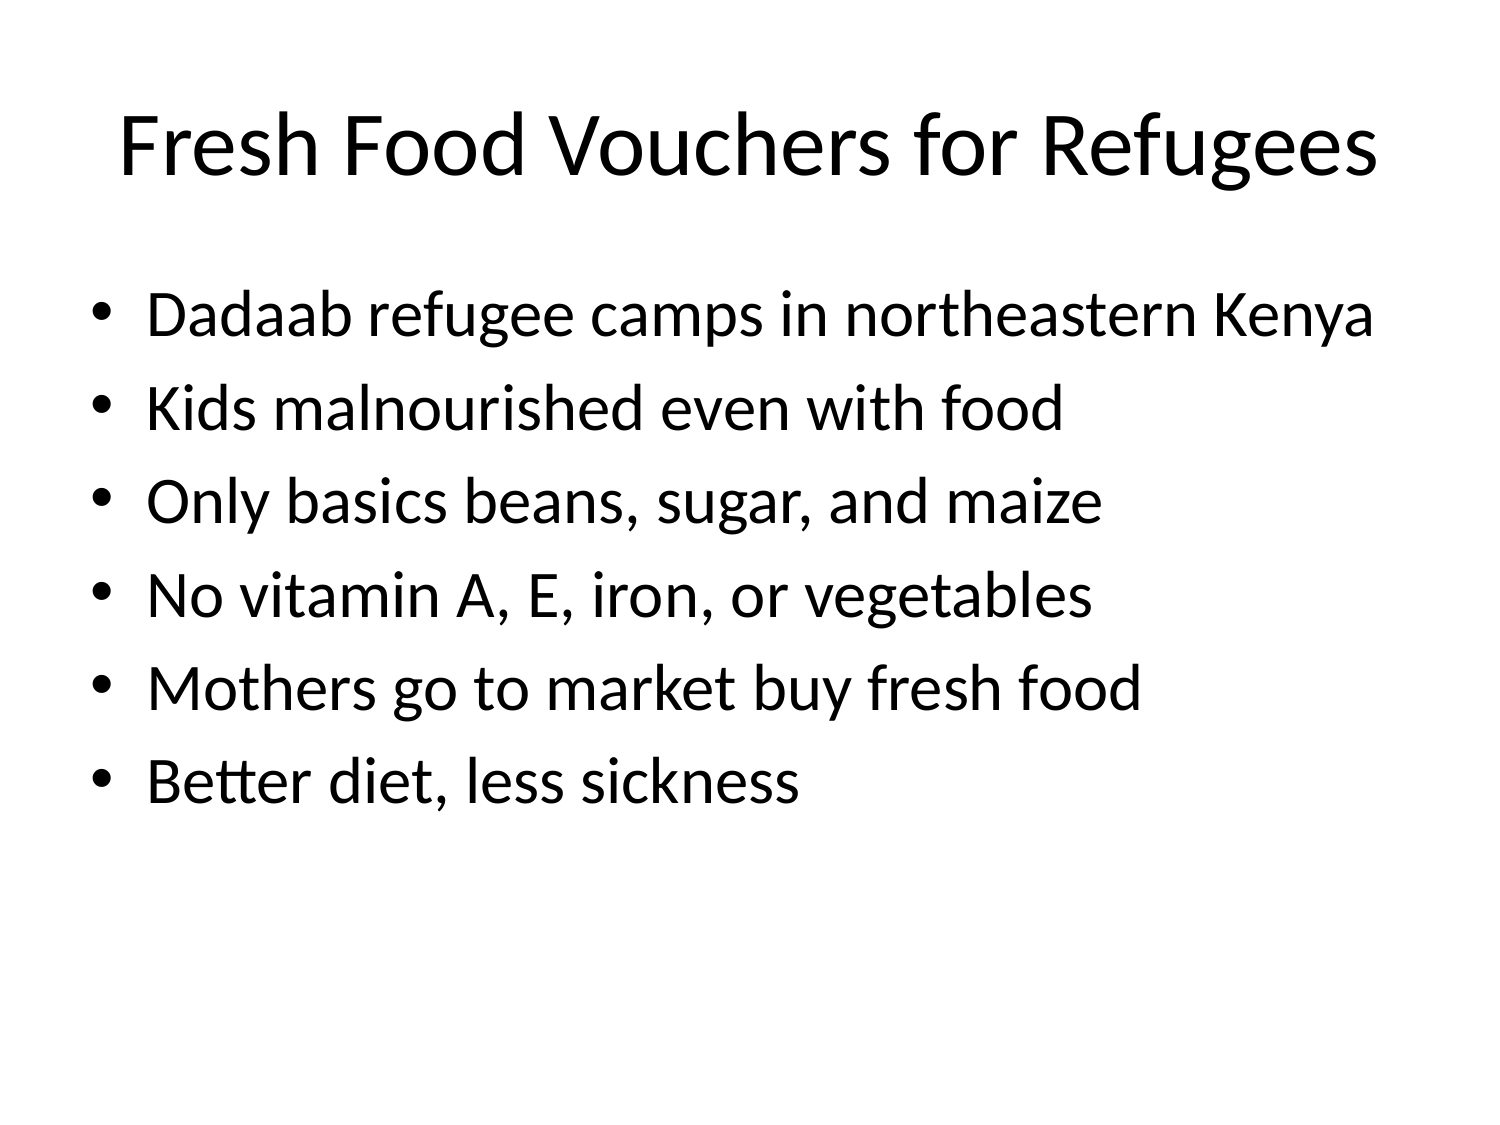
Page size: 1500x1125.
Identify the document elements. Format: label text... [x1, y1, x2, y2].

title Fresh Food Vouchers for Refugees [75, 45, 1425, 233]
list Dadaab refugee camps in northeastern Kenya Kids malnourished even with food Only basics beans, sugar, and maize No vitamin A, E, iron, or vegetables Mothers go to market buy fresh food Better diet, less sickness [75, 262, 1425, 1005]
